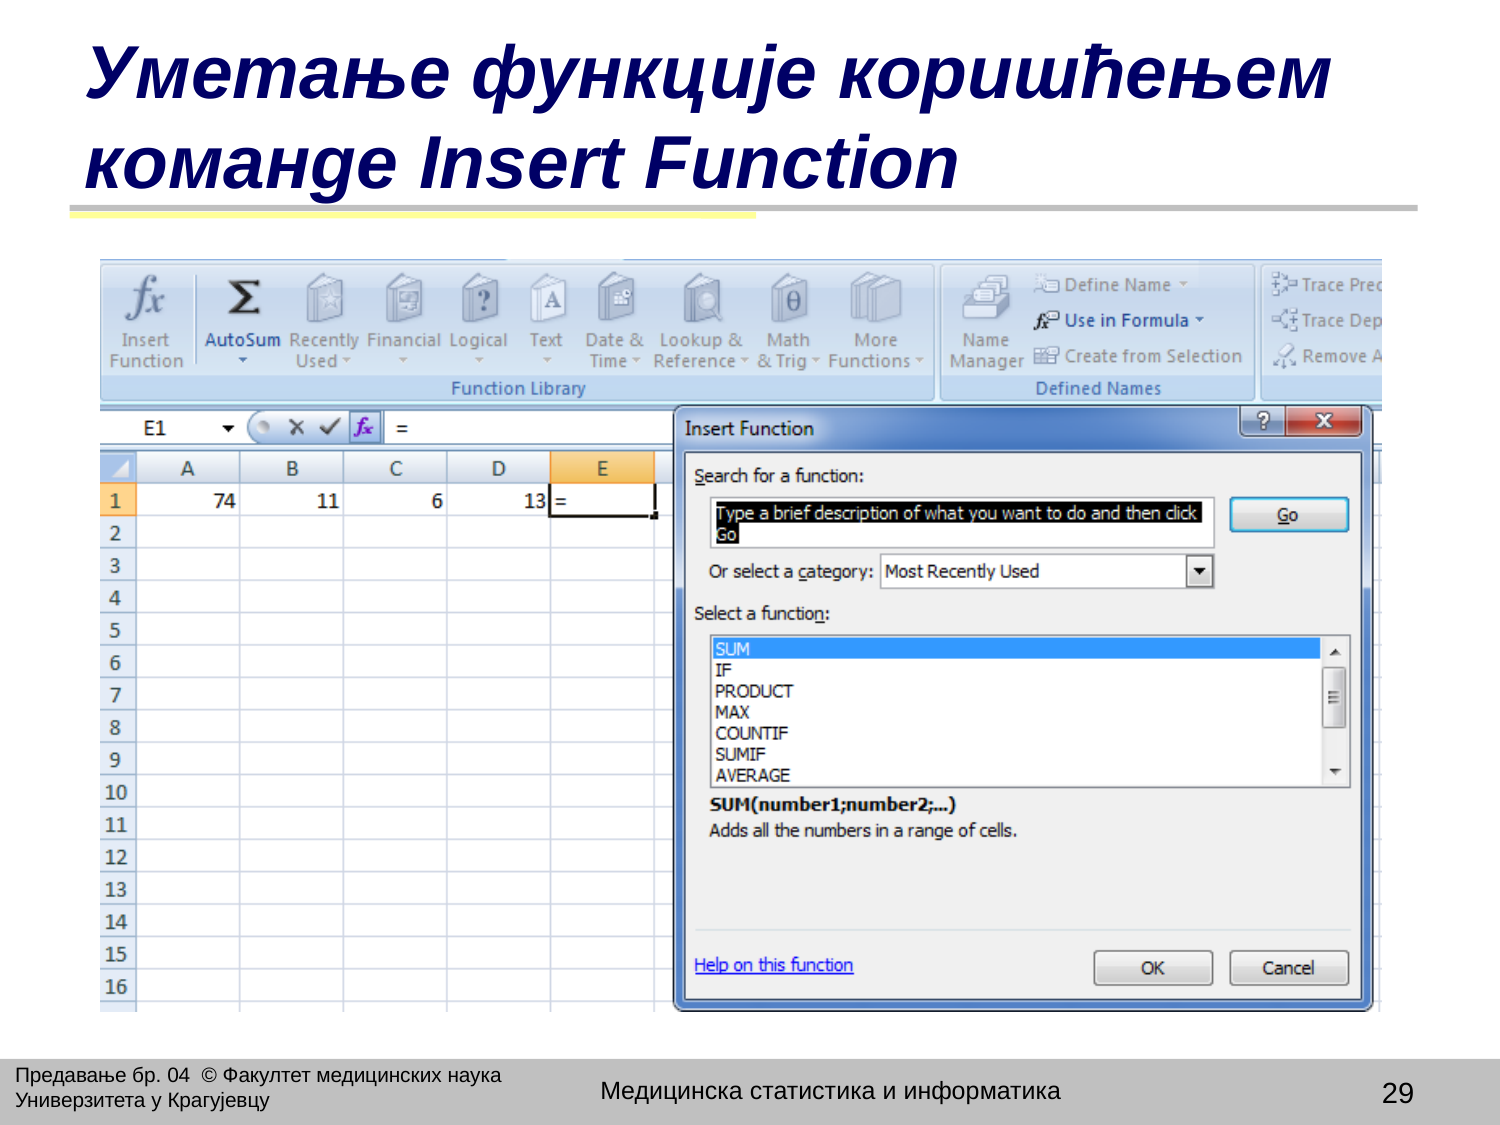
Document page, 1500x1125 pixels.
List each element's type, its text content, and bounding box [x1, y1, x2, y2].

picture [100, 259, 1382, 1012]
footer Медицинска статистика и информатика [512, 1066, 1151, 1125]
slide_number Предавање бр. 04 © Факултет медицинских наука Универзитета у Крагујевцу [0, 1053, 619, 1108]
slide_number 29 [1166, 1066, 1430, 1125]
title Уметање функције коришћењем команде Insert Function [69, 19, 1426, 208]
